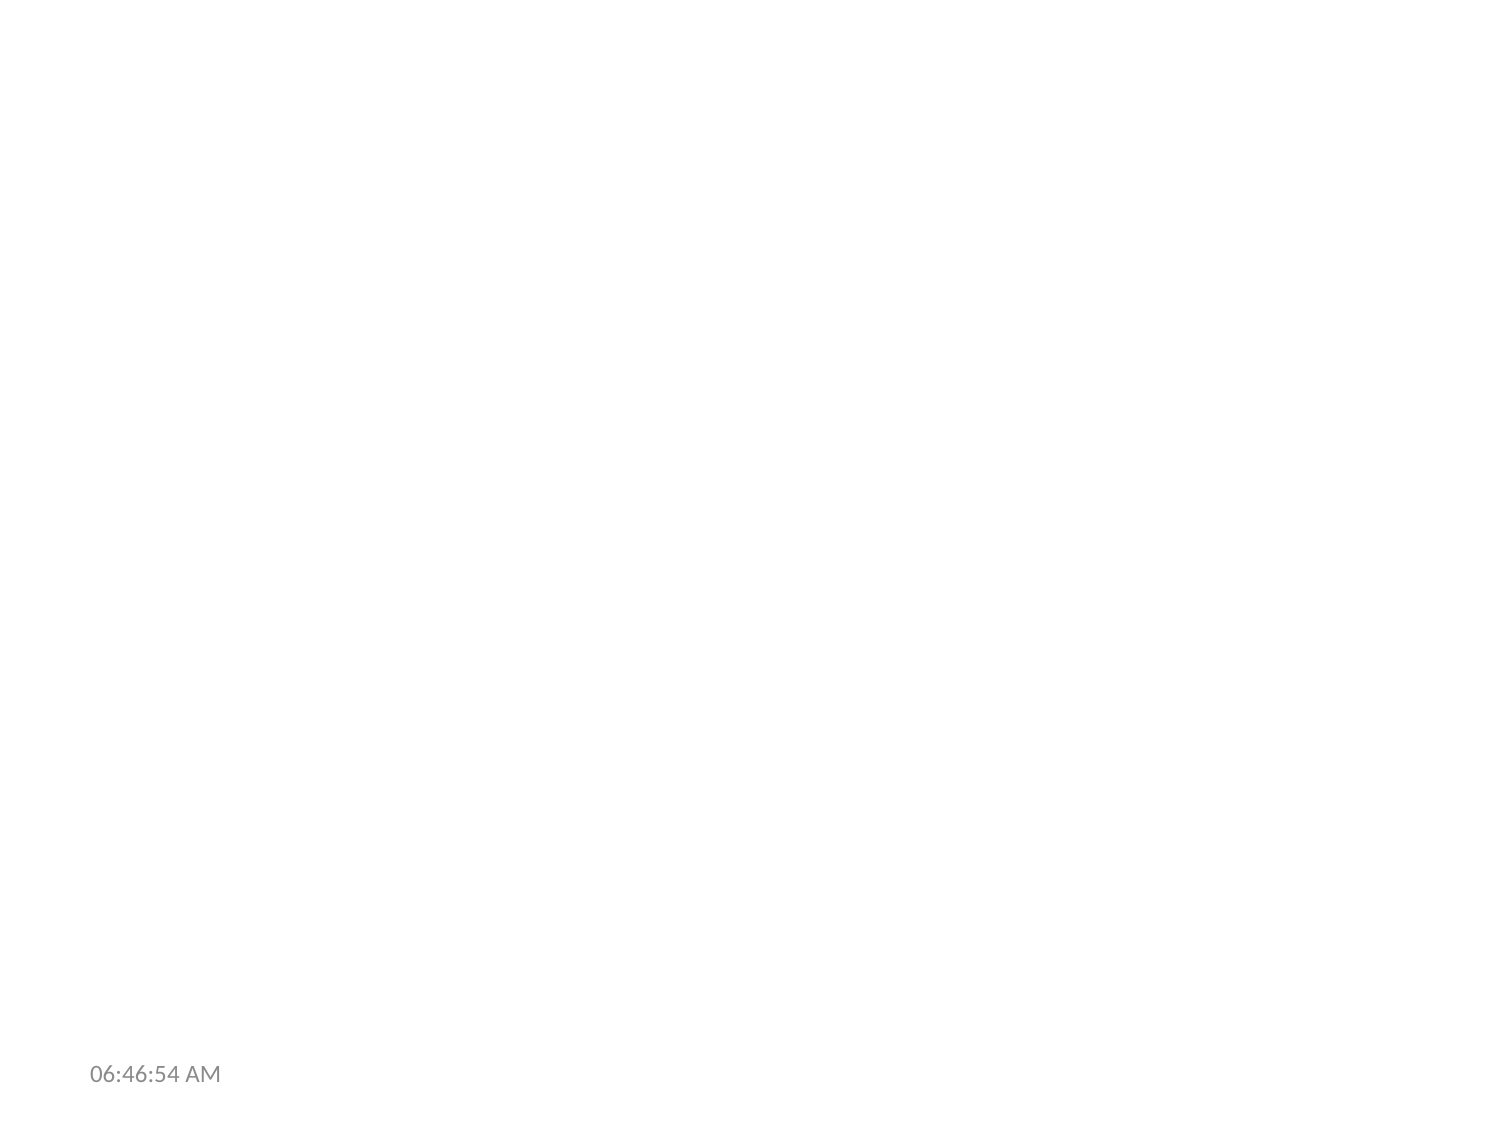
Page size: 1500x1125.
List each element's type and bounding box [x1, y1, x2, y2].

slide_number [75, 1042, 425, 1103]
